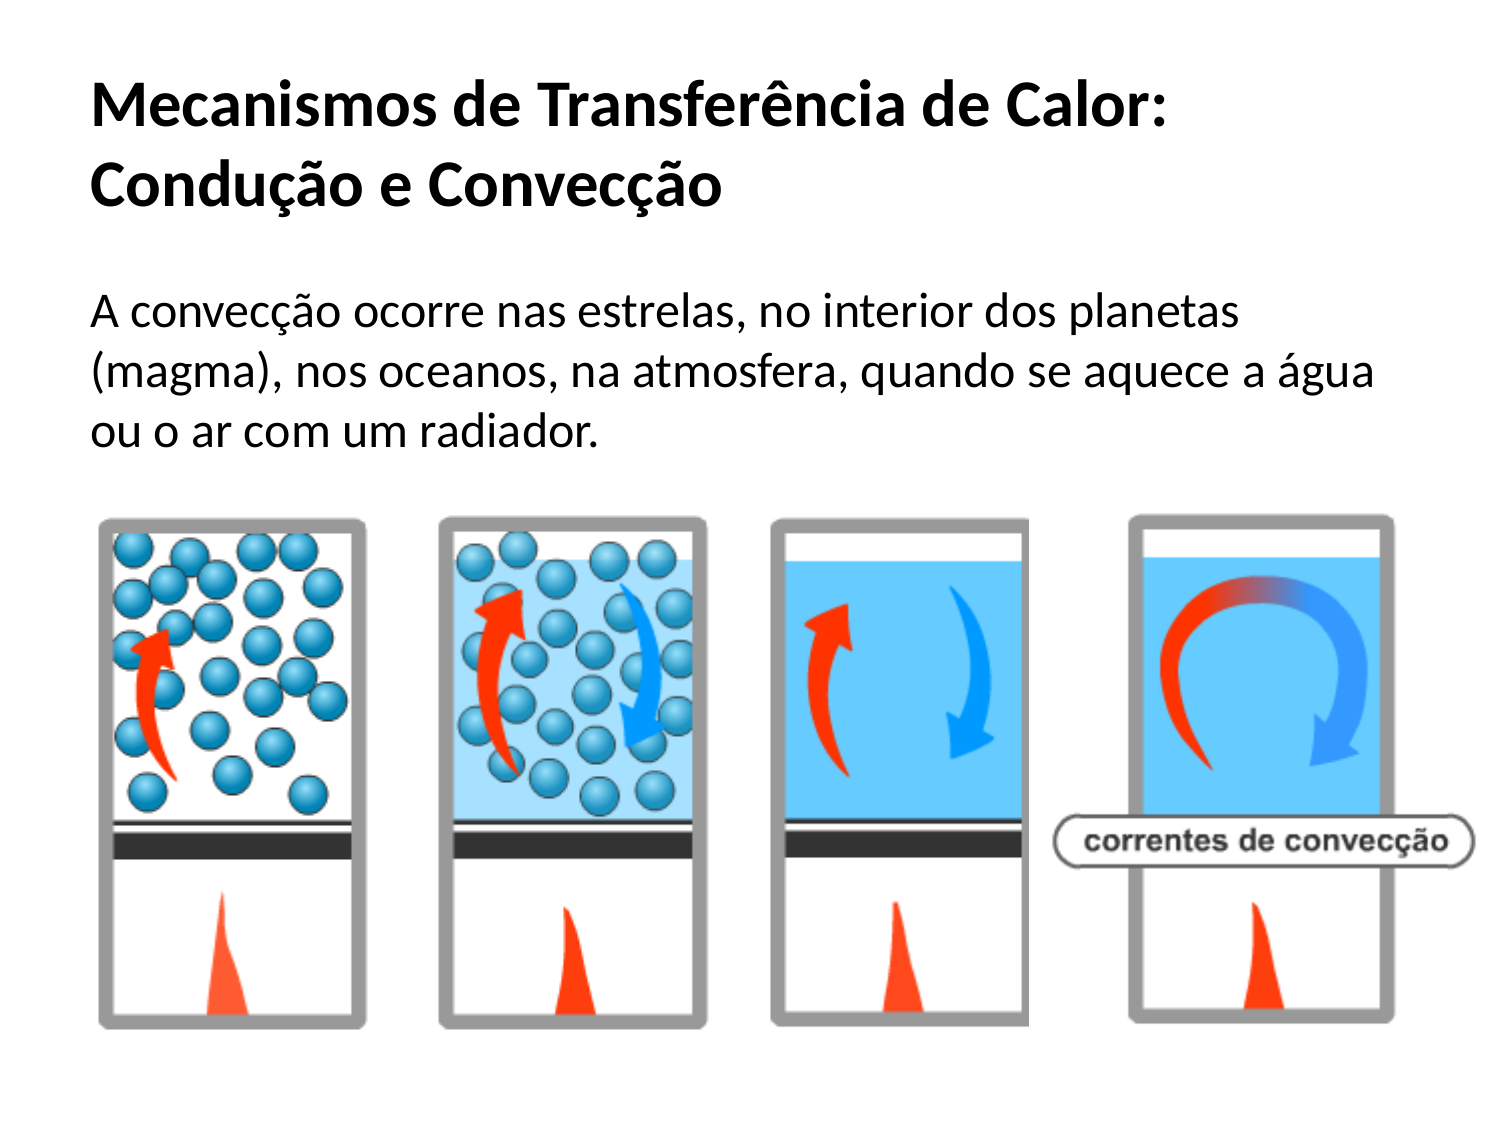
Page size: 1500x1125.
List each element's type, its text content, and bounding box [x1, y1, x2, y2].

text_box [76, 501, 1500, 1055]
text_box A convecção ocorre nas estrelas, no interior dos planetas (magma), nos oceanos, na atmosfera, quando se aquece a água ou o ar com um radiador. [74, 262, 1425, 502]
text_box Mecanismos de Transferência de Calor: Condução e Convecção [74, 45, 1425, 237]
